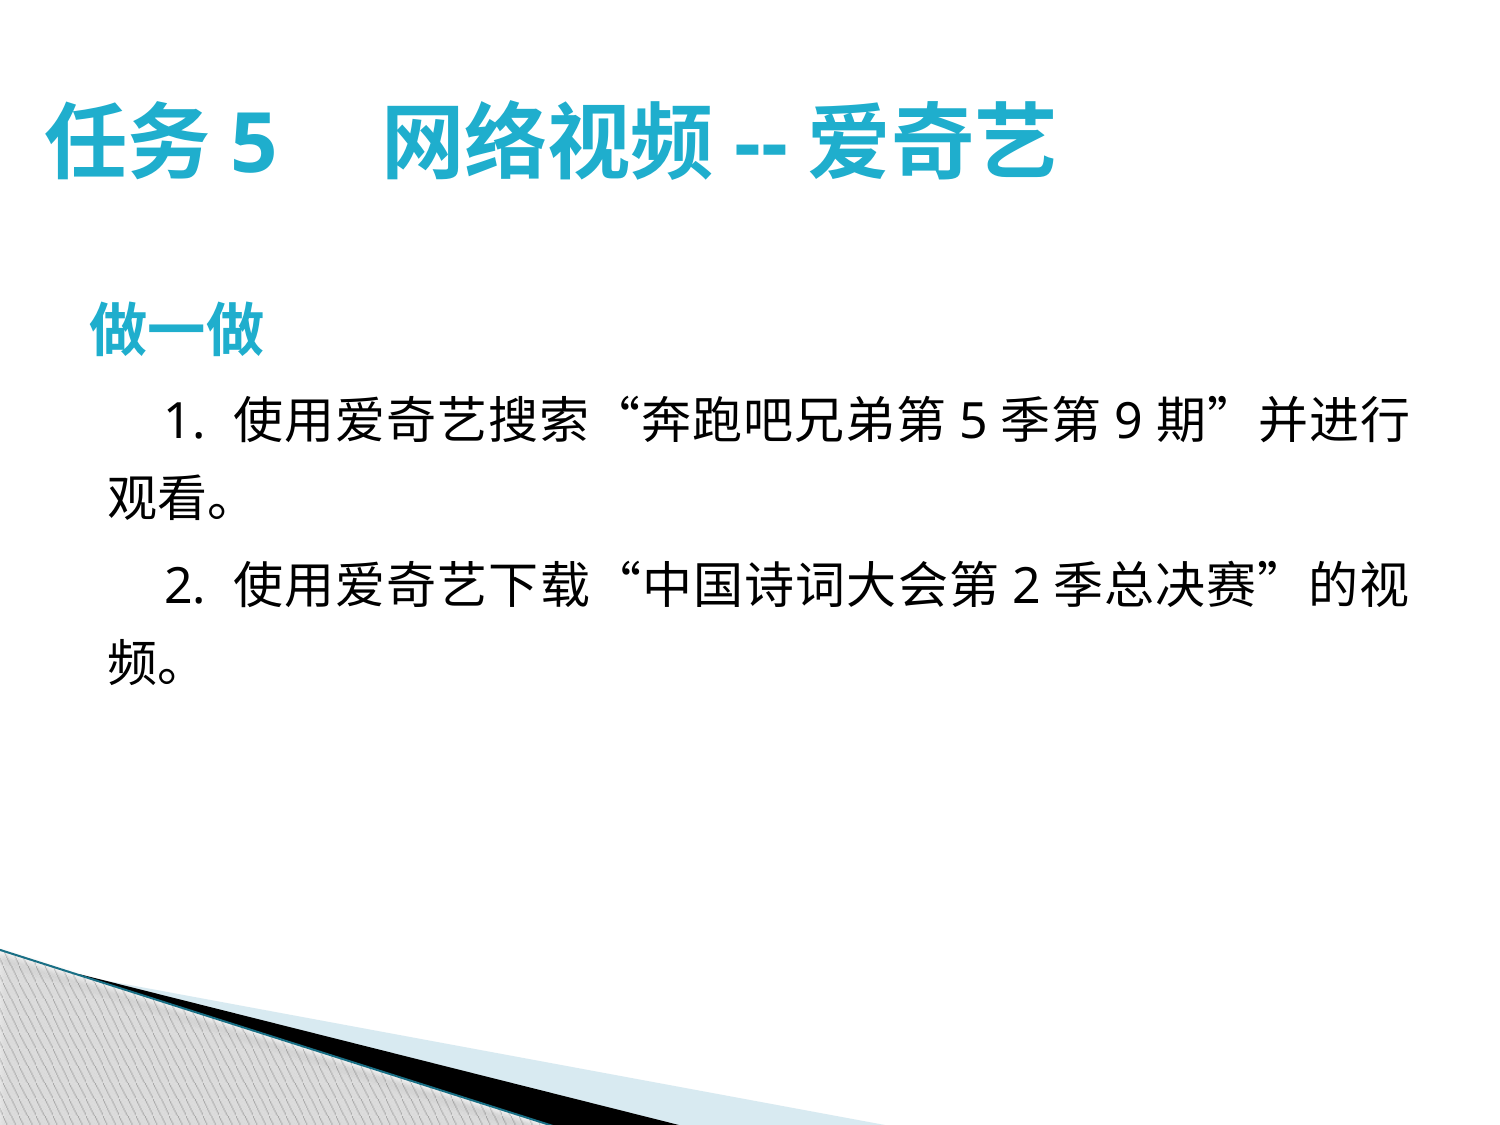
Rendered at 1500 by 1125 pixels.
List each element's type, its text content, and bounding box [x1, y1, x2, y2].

list 做一做 1. 使用爱奇艺搜索“奔跑吧兄弟第5季第9期”并进行观看。 2. 使用爱奇艺下载“中国诗词大会第2季总决赛”的视频。 [75, 243, 1425, 1012]
title 任务5 网络视频--爱奇艺 [29, 45, 1500, 233]
